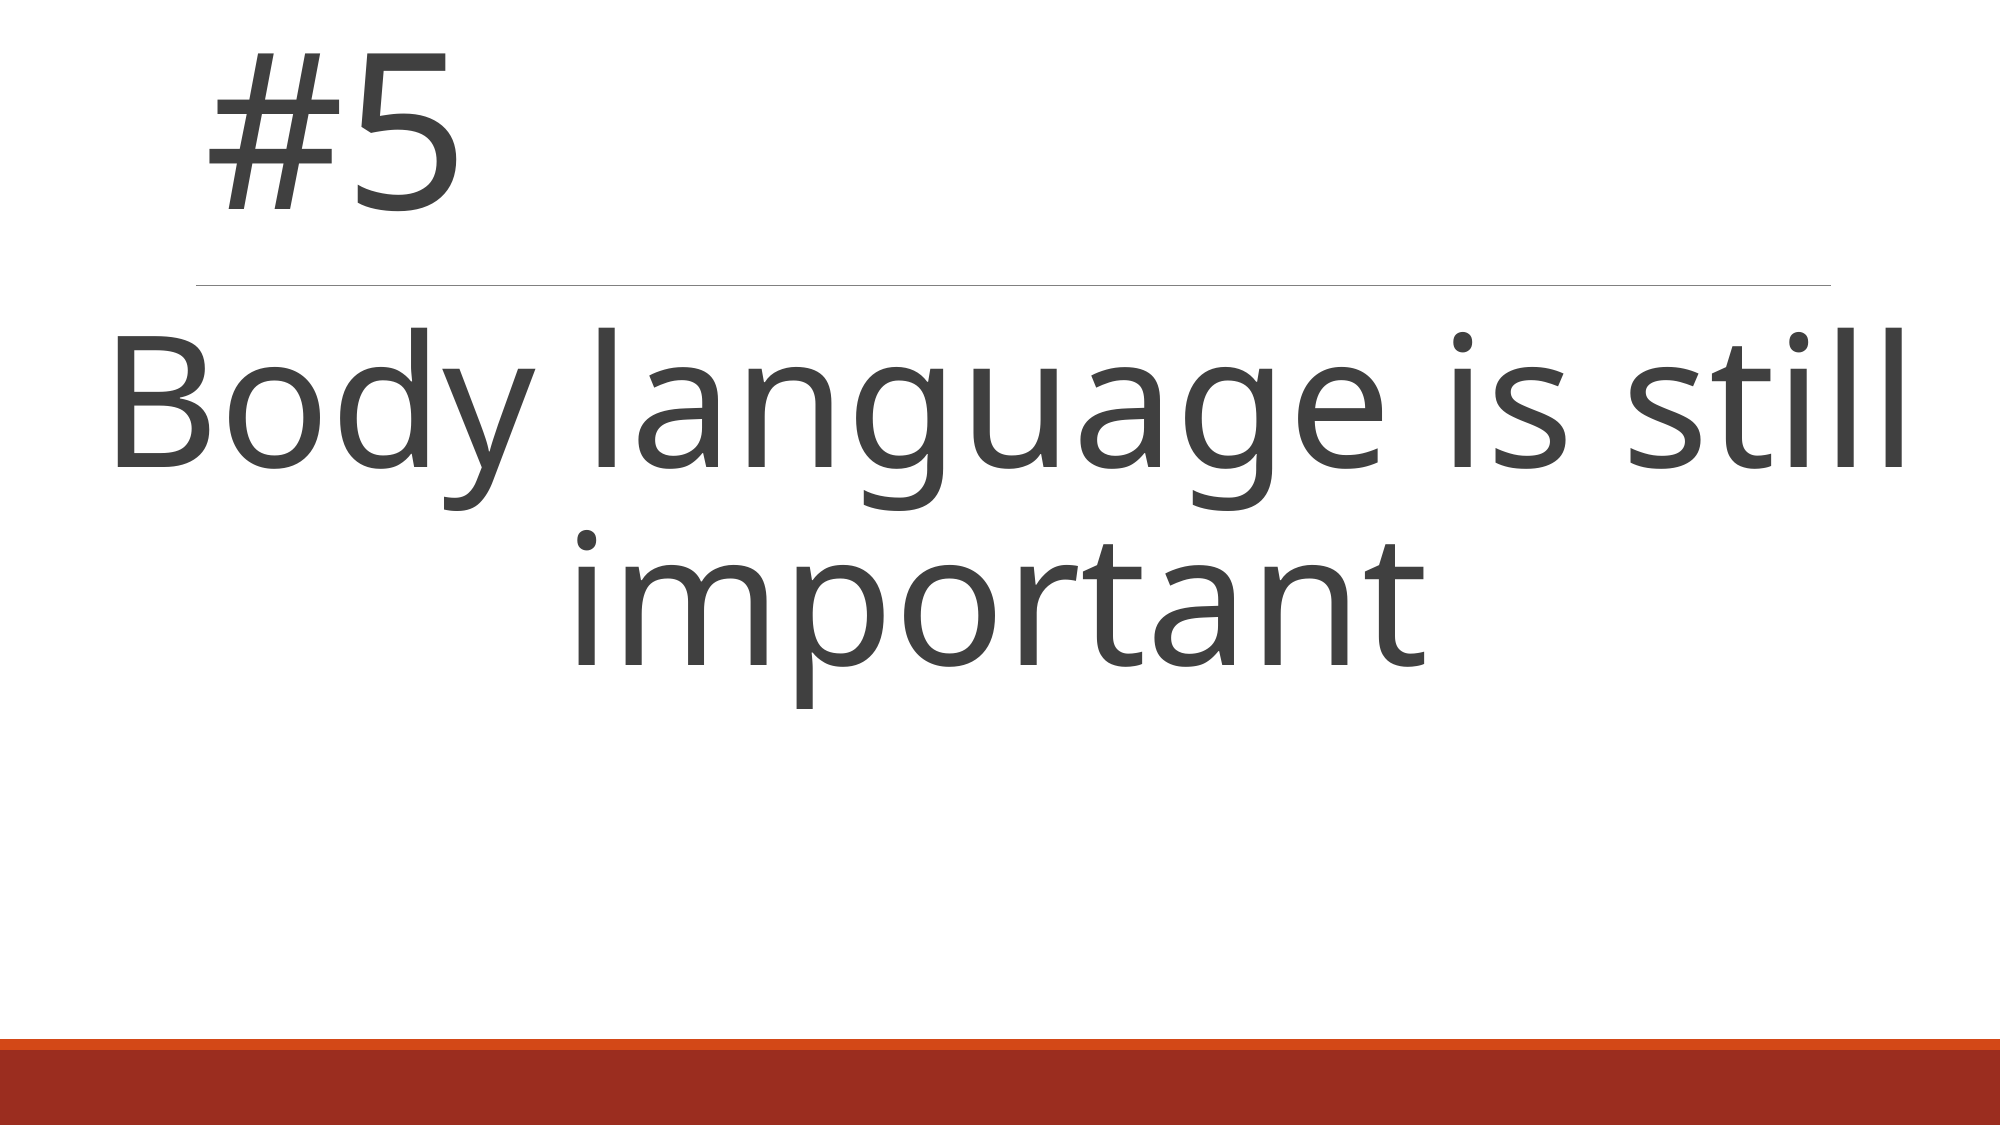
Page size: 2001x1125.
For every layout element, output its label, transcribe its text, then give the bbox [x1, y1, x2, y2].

list Body language is still important [44, 301, 1933, 962]
title #5 [189, 23, 1840, 262]
